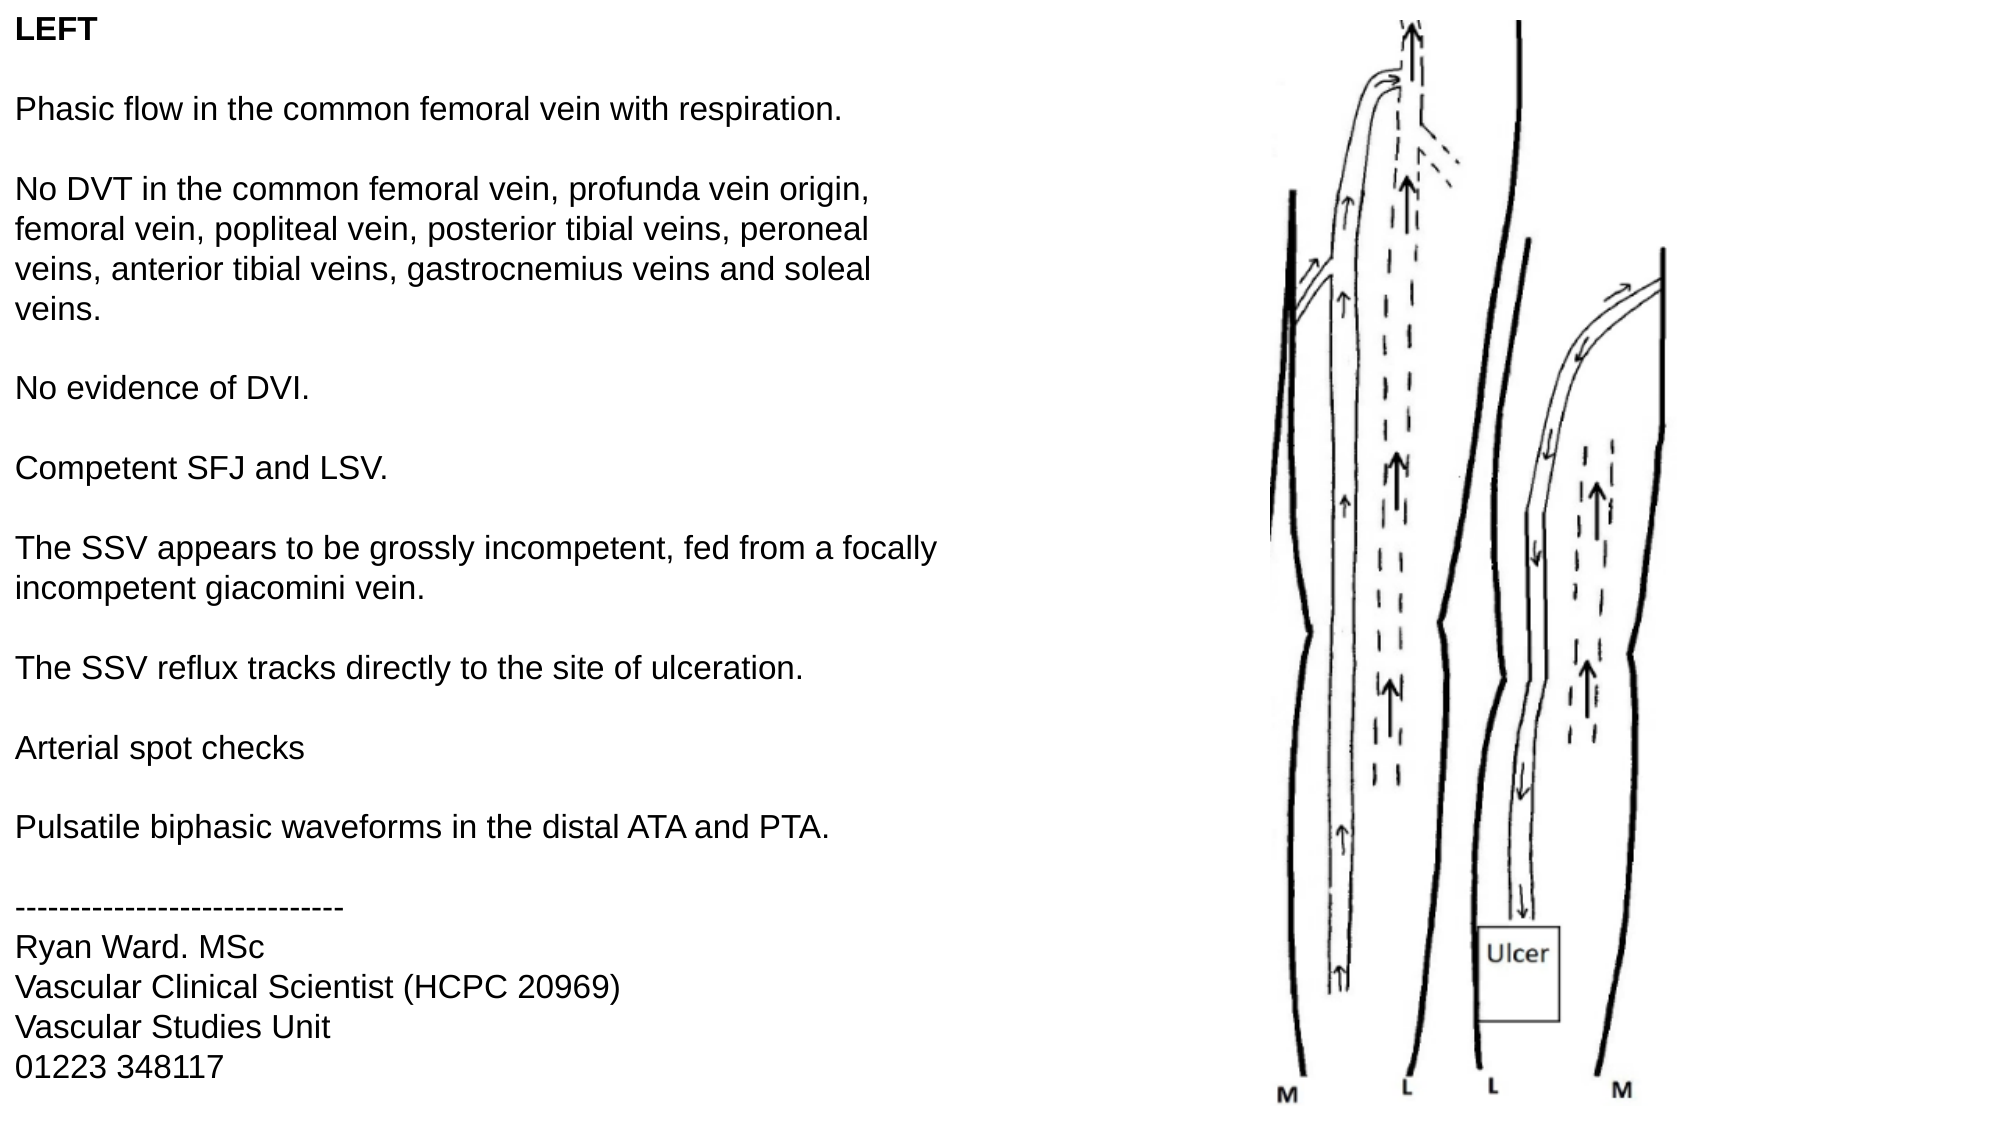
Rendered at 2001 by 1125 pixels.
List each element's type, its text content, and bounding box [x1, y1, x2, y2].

text_box LEFT Phasic flow in the common femoral vein with respiration. No DVT in the common femoral vein, profunda vein origin, femoral vein, popliteal vein, posterior tibial veins, peroneal veins, anterior tibial veins, gastrocnemius veins and soleal veins. No evidence of DVI. Competent SFJ and LSV. The SSV appears to be grossly incompetent, fed from a focally incompetent giacomini vein. The SSV reflux tracks directly to the site of ulceration. Arterial spot checks Pulsatile biphasic waveforms in the distal ATA and PTA. ------------------------------ Ryan Ward. MSc Vascular Clinical Scientist (HCPC 20969) Vascular Studies Unit 01223 348117 [0, 0, 969, 1093]
picture [1270, 20, 1712, 1106]
